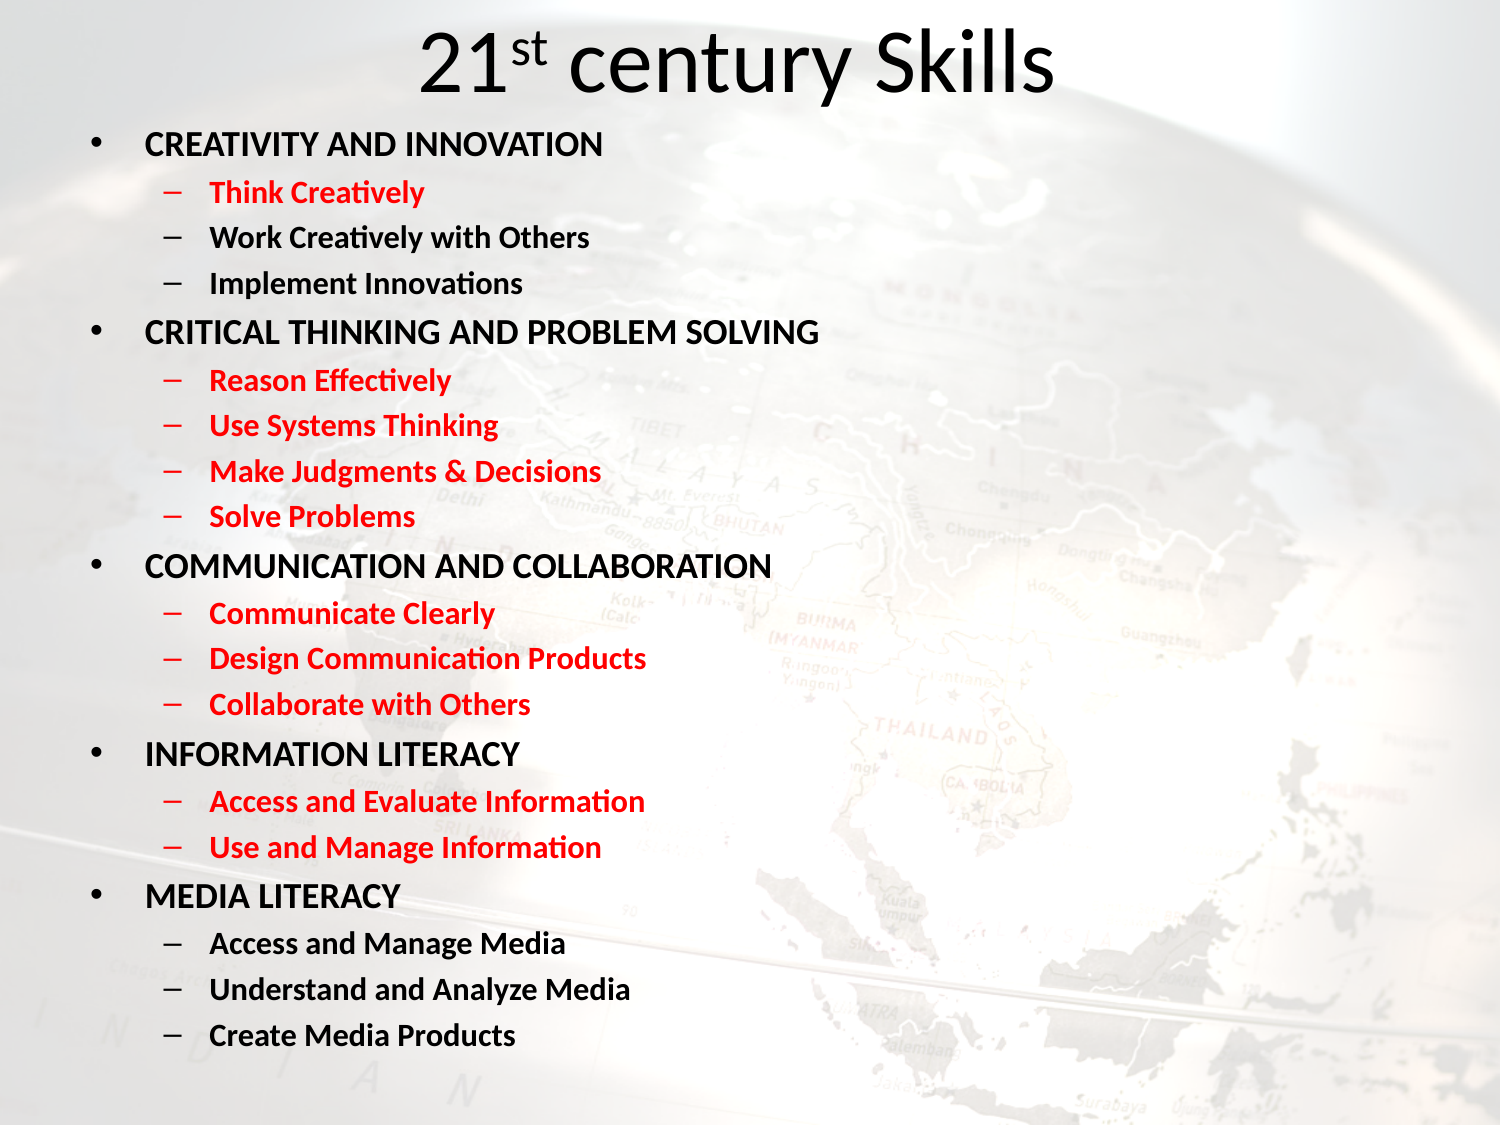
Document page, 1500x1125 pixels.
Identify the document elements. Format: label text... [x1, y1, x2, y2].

title 21st century Skills [62, 0, 1413, 150]
list CREATIVITY AND INNOVATION Think Creatively Work Creatively with Others Implement Innovations CRITICAL THINKING AND PROBLEM SOLVING Reason Effectively Use Systems Thinking Make Judgments & Decisions Solve Problems COMMUNICATION AND COLLABORATION Communicate Clearly Design Communication Products Collaborate with Others INFORMATION LITERACY Access and Evaluate Information Use and Manage Information MEDIA LITERACY Access and Manage Media Understand and Analyze Media Create Media Products [75, 112, 1425, 1063]
